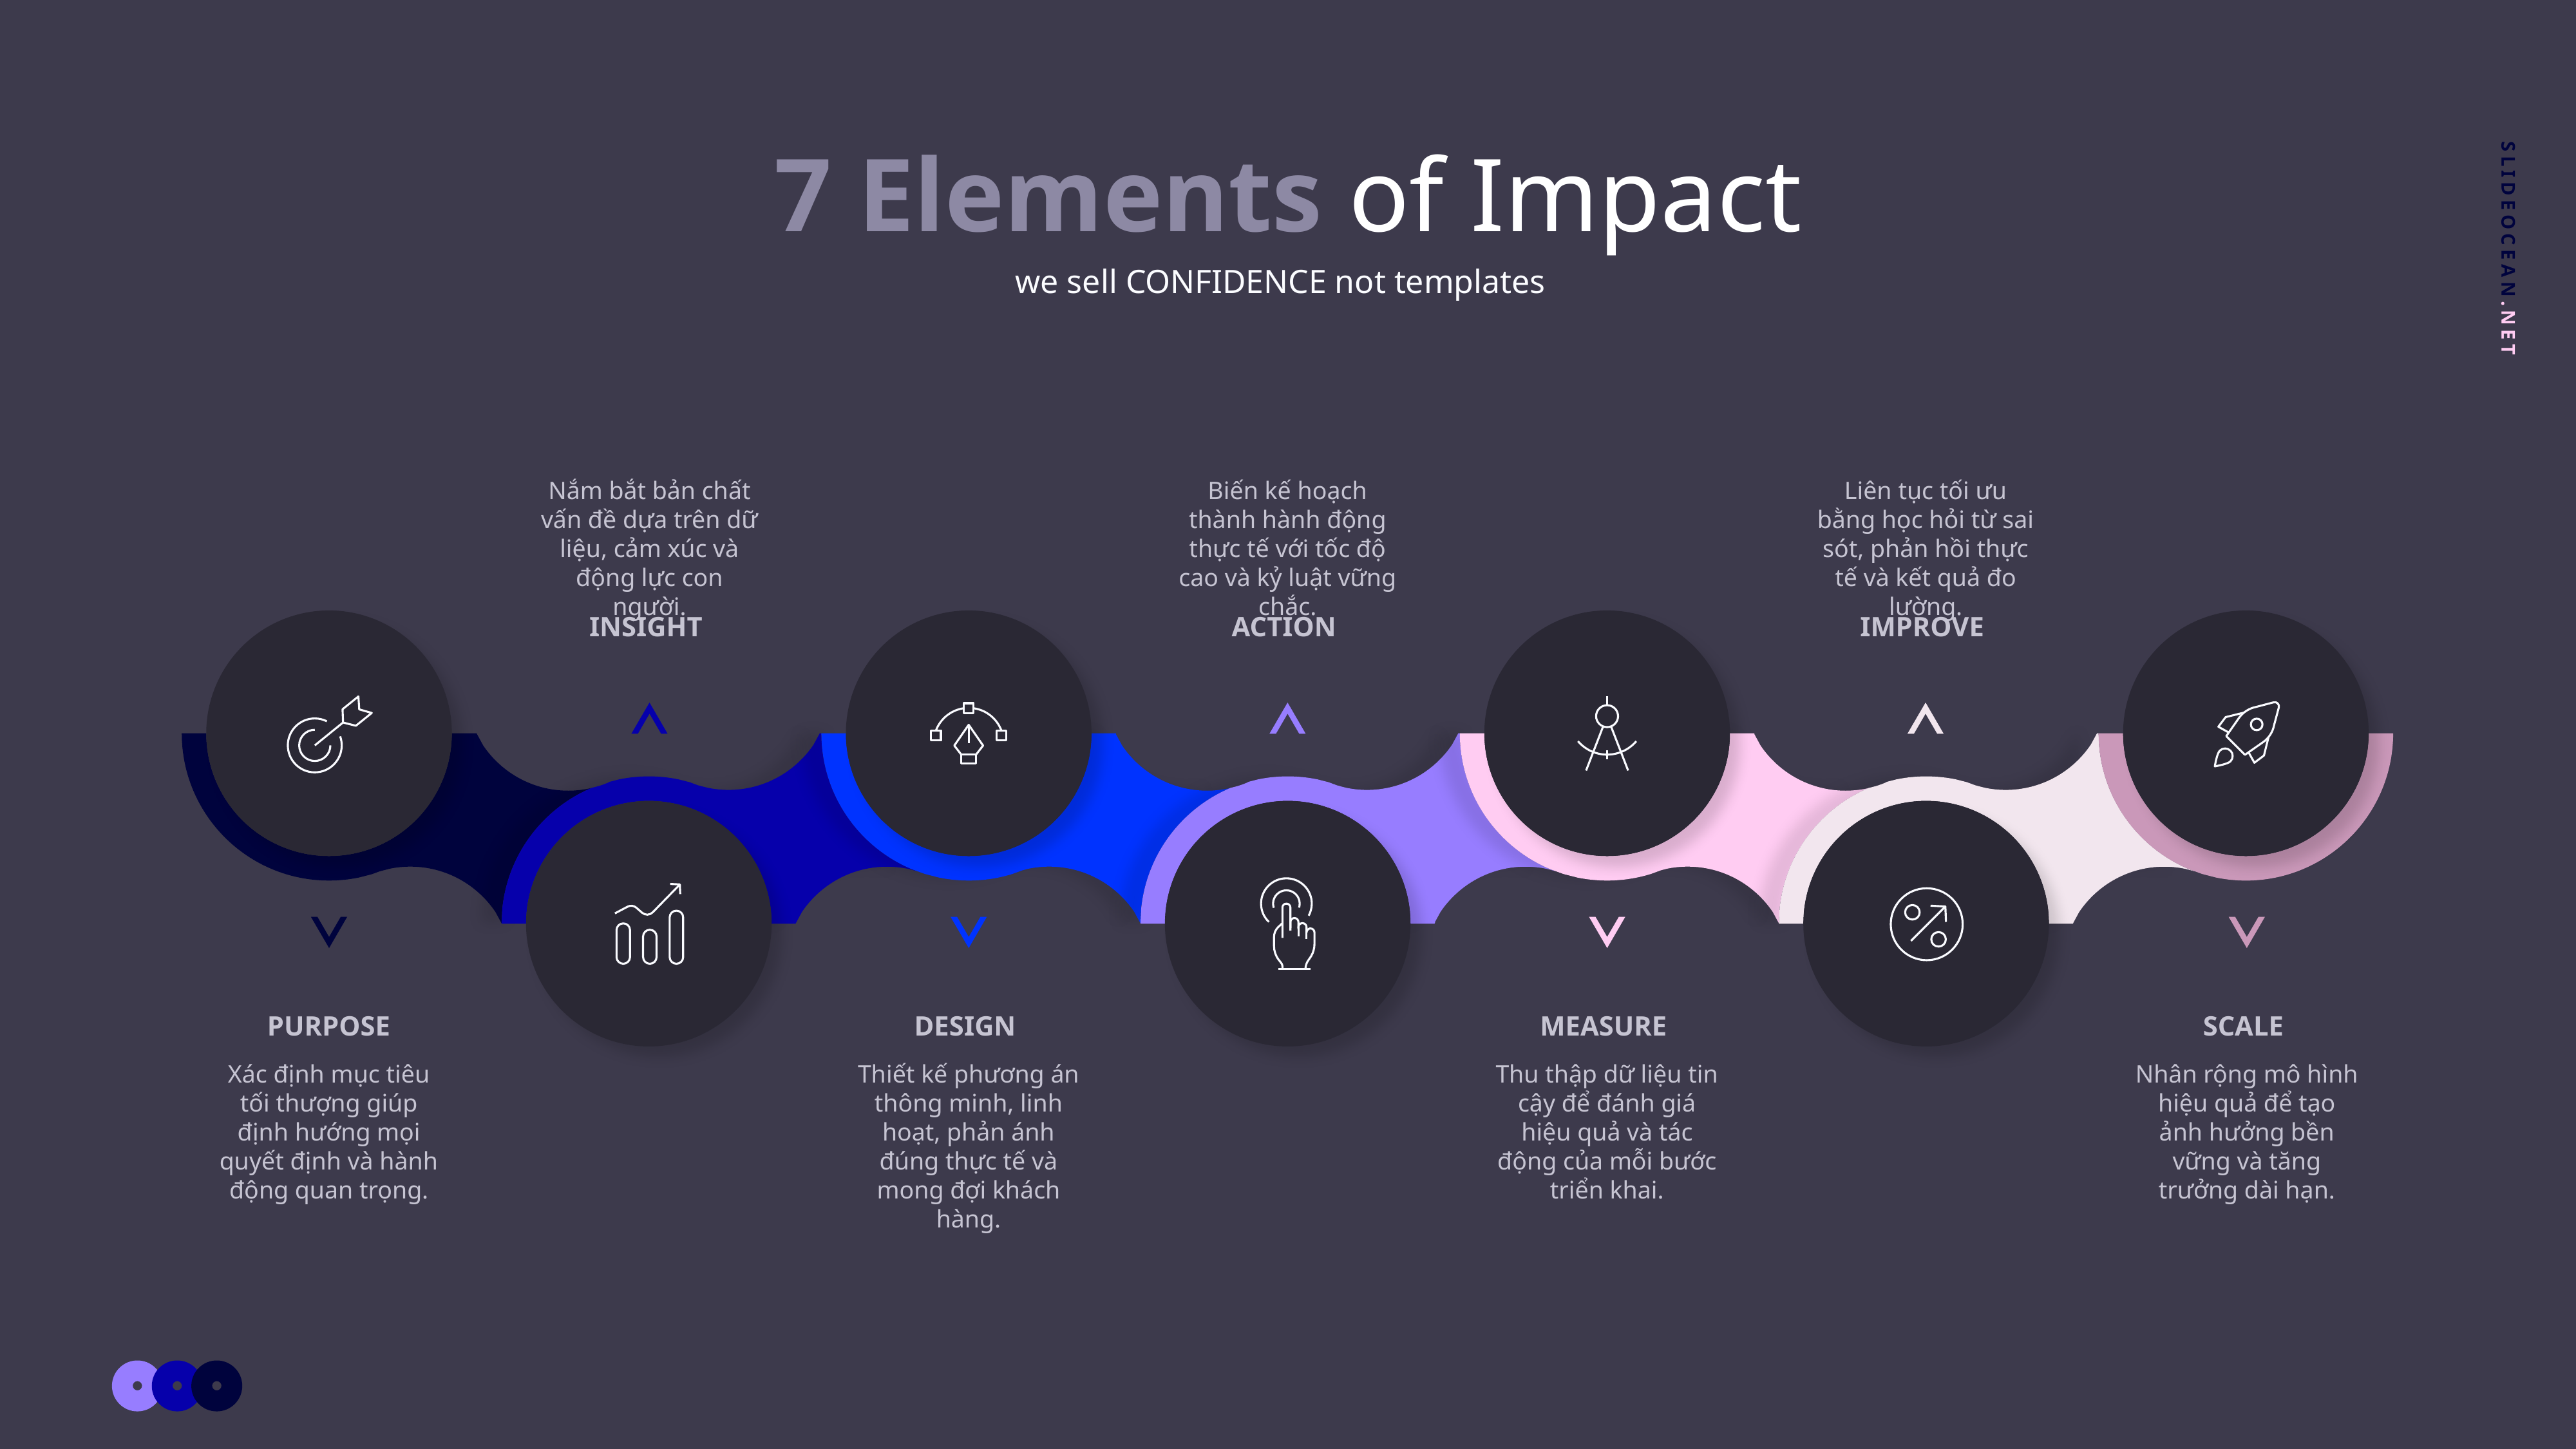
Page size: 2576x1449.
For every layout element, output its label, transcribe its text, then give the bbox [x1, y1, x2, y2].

text_box [500, 761, 878, 925]
text_box [1890, 888, 1963, 960]
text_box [1802, 470, 2049, 647]
text_box [2215, 748, 2233, 766]
text_box [287, 696, 372, 773]
text_box we sell CONFIDENCE not templates [1005, 256, 1556, 305]
text_box [616, 923, 630, 964]
text_box [2218, 702, 2279, 763]
text_box [1139, 760, 1517, 925]
text_box [844, 609, 1093, 857]
text_box [1261, 878, 1315, 969]
text_box [2098, 732, 2394, 882]
text_box [1483, 609, 1731, 857]
text_box [669, 911, 683, 964]
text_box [1164, 470, 1411, 647]
text_box [614, 884, 681, 915]
text_box [1777, 732, 2190, 925]
text_box [2122, 609, 2370, 857]
text_box [180, 732, 557, 895]
text_box [1578, 696, 1636, 771]
text_box [1459, 732, 1834, 895]
text_box [1802, 800, 2050, 1048]
text_box [2226, 916, 2267, 951]
text_box [629, 700, 670, 735]
text_box [954, 724, 983, 764]
text_box [525, 800, 773, 1048]
text_box [931, 703, 1007, 741]
text_box [309, 916, 349, 951]
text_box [845, 1003, 1092, 1210]
text_box [643, 929, 657, 964]
text_box [205, 609, 453, 857]
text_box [526, 470, 773, 647]
text_box [1267, 700, 1308, 735]
text_box [1164, 800, 1412, 1048]
text_box 7 Elements of Impact [764, 126, 1812, 257]
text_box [2123, 1003, 2371, 1181]
text_box [1906, 700, 1946, 735]
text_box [1484, 1003, 1730, 1181]
text_box [1587, 916, 1627, 951]
text_box [820, 732, 1196, 895]
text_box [205, 1003, 453, 1210]
text_box [949, 916, 989, 951]
